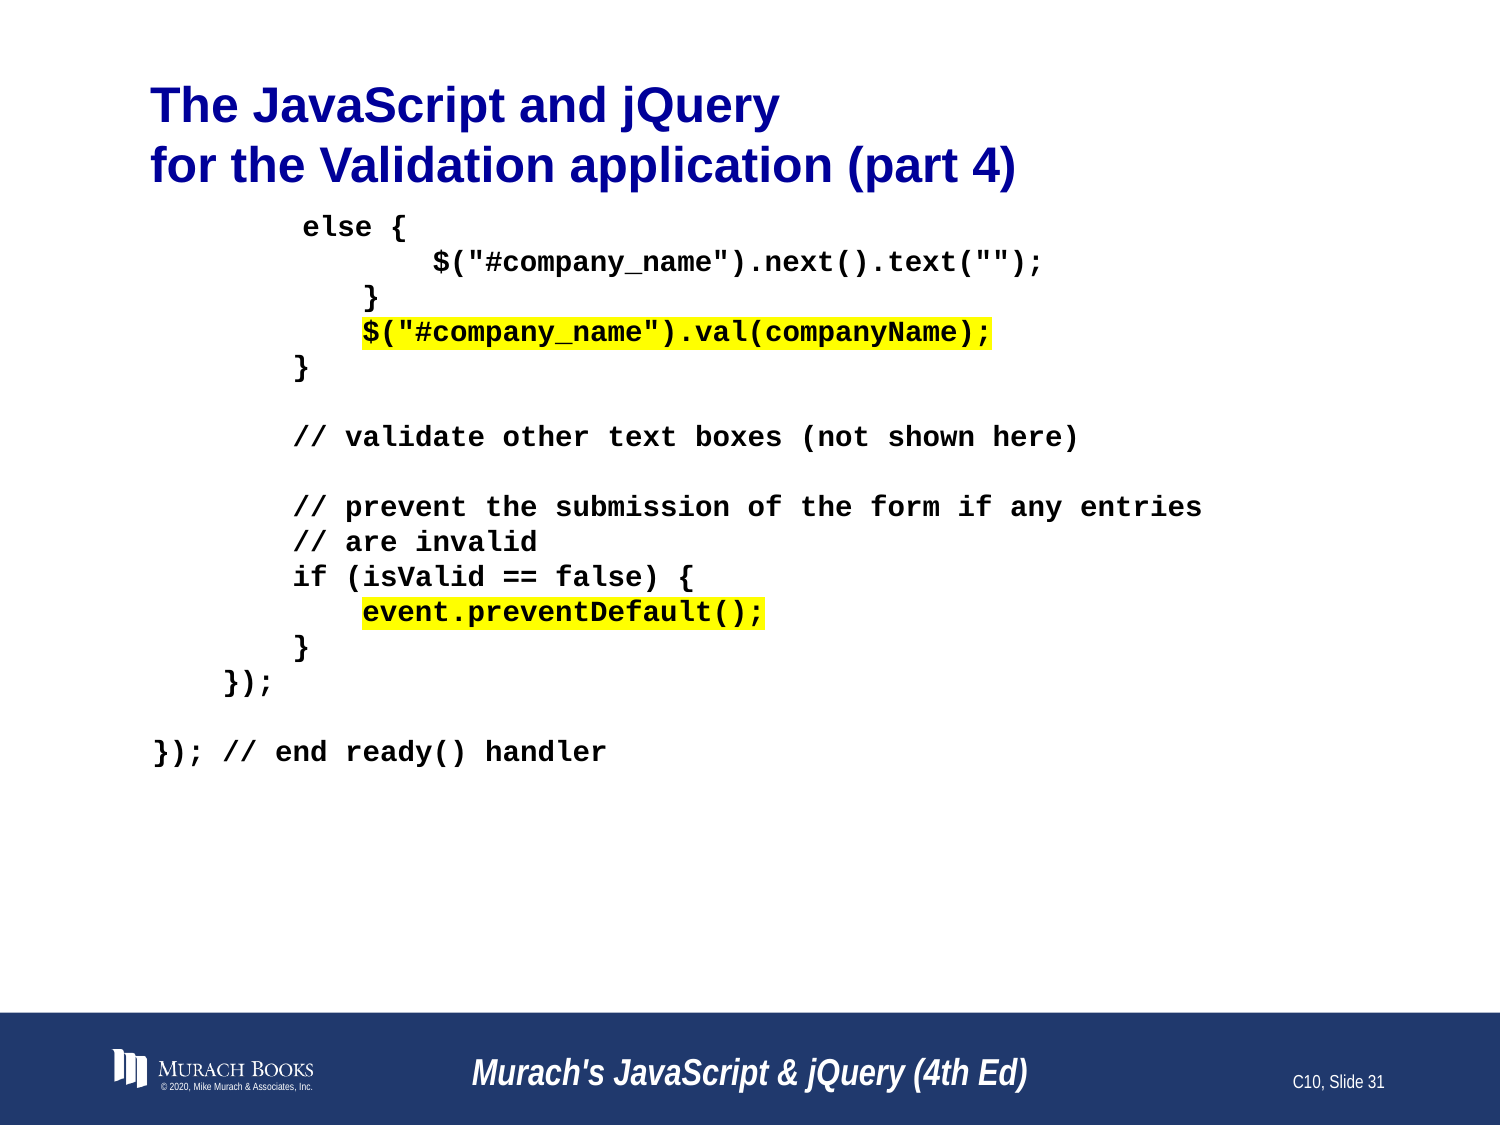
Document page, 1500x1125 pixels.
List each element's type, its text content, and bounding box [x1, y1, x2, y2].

slide_number C10, Slide 31 [1087, 1025, 1400, 1100]
slide_number Murach's JavaScript & jQuery (4th Ed) [463, 1025, 1050, 1100]
title The JavaScript and jQuery for the Validation application (part 4) [150, 72, 1350, 194]
footer © 2020, Mike Murach & Associates, Inc. [12, 1025, 463, 1100]
list else { $("#company_name").next().text(""); } $("#company_name").val(companyName); } // validate other text boxes (not shown here) // prevent the submission of the form if any entries // are invalid if (isValid == false) { event.preventDefault(); } }); }); // end ready() handler [137, 200, 1350, 1000]
